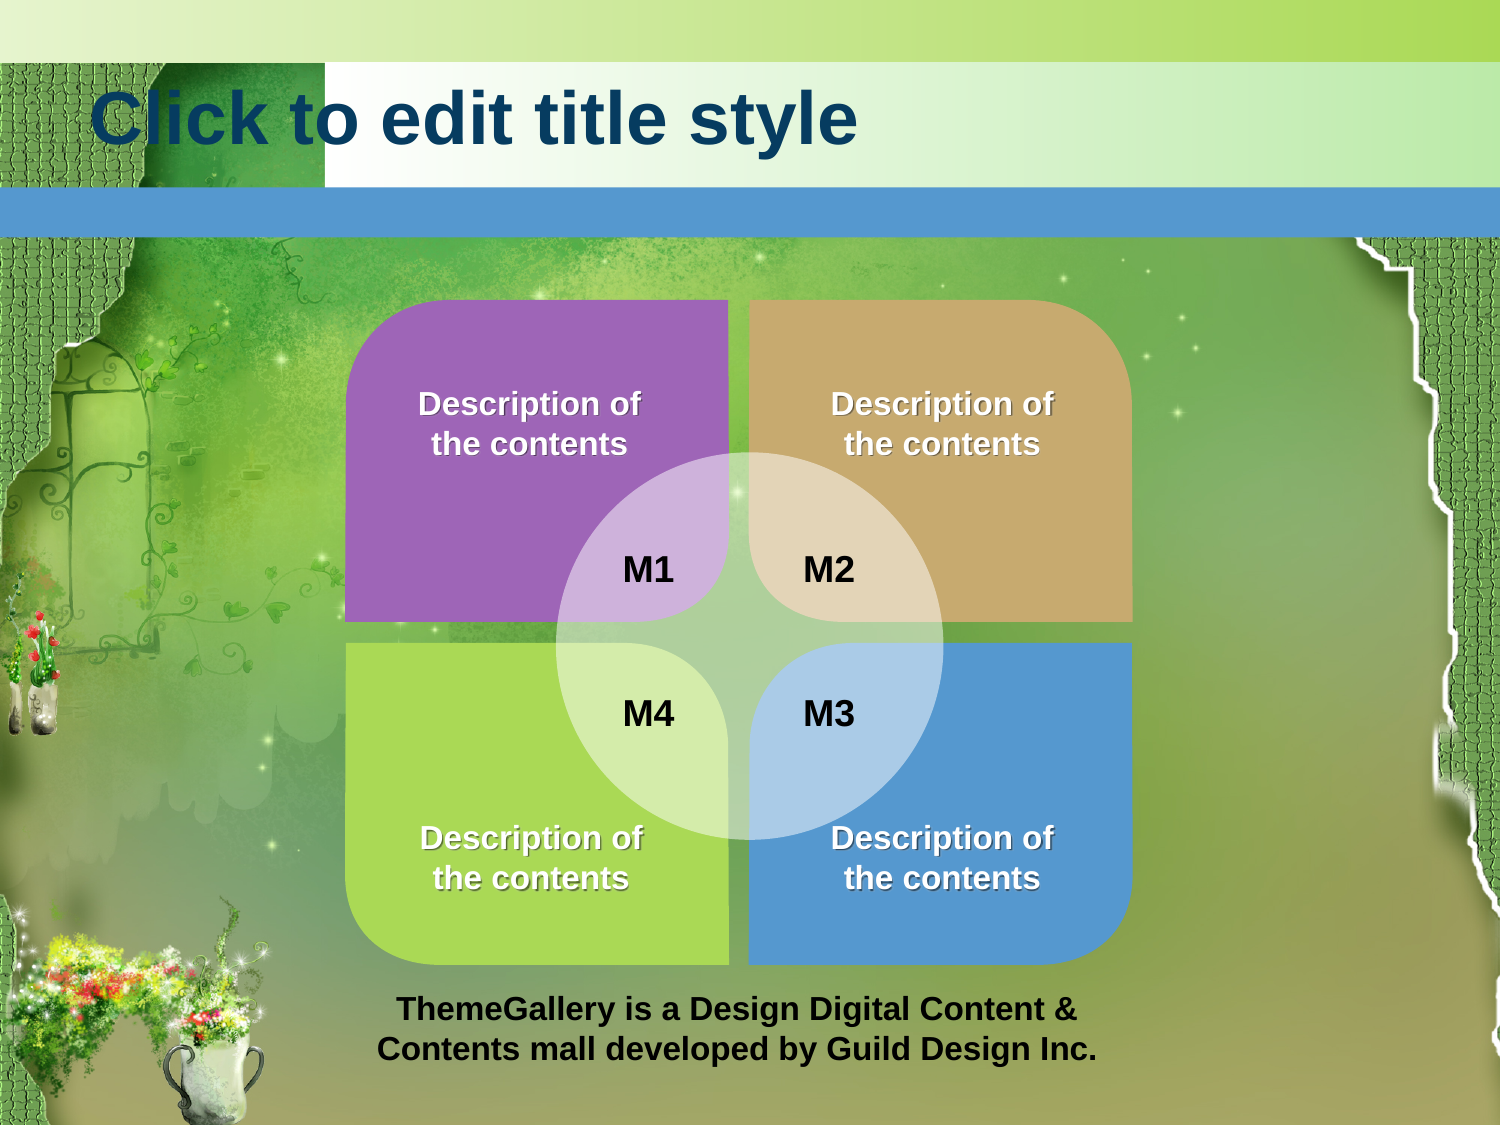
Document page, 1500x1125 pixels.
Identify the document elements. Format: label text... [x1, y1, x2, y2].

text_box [633, 0, 637, 62]
text_box M2 [788, 537, 871, 598]
text_box ThemeGallery is a Design Digital Content & Contents mall developed by Guild Design Inc. [312, 979, 1163, 1075]
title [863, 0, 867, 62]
text_box Description of the contents [795, 374, 1090, 470]
text_box [555, 452, 944, 840]
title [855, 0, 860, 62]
text_box M4 [607, 681, 690, 741]
text_box Description of the contents [795, 808, 1090, 904]
text_box Description of the contents [384, 808, 679, 904]
text_box [345, 299, 729, 622]
picture [0, 62, 325, 187]
text_box [434, 0, 438, 62]
text_box [748, 642, 1133, 965]
picture [0, 238, 1500, 1125]
title Click to edit title style [75, 62, 1425, 185]
text_box M1 [607, 537, 690, 598]
text_box M3 [788, 681, 871, 741]
text_box [748, 299, 1133, 622]
text_box Description of the contents [382, 374, 677, 470]
text_box [345, 642, 730, 965]
